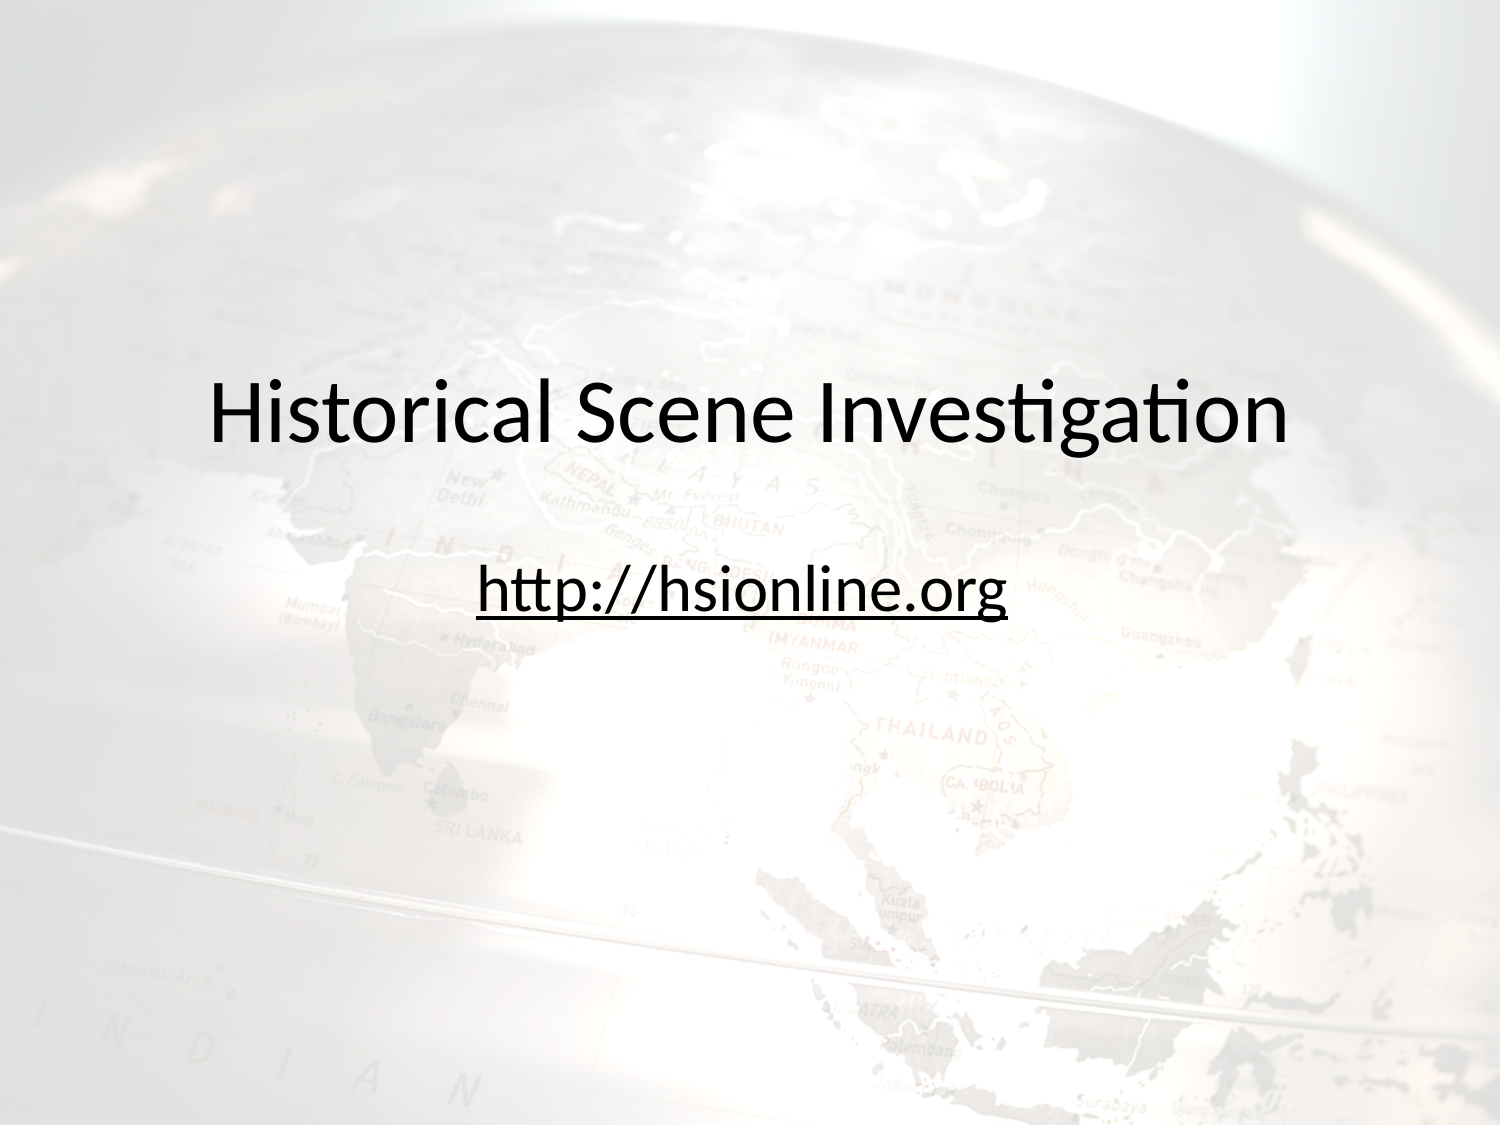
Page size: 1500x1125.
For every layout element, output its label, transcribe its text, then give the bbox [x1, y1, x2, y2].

title Historical Scene Investigation [75, 312, 1425, 500]
list http://hsionline.org [75, 537, 1425, 1005]
